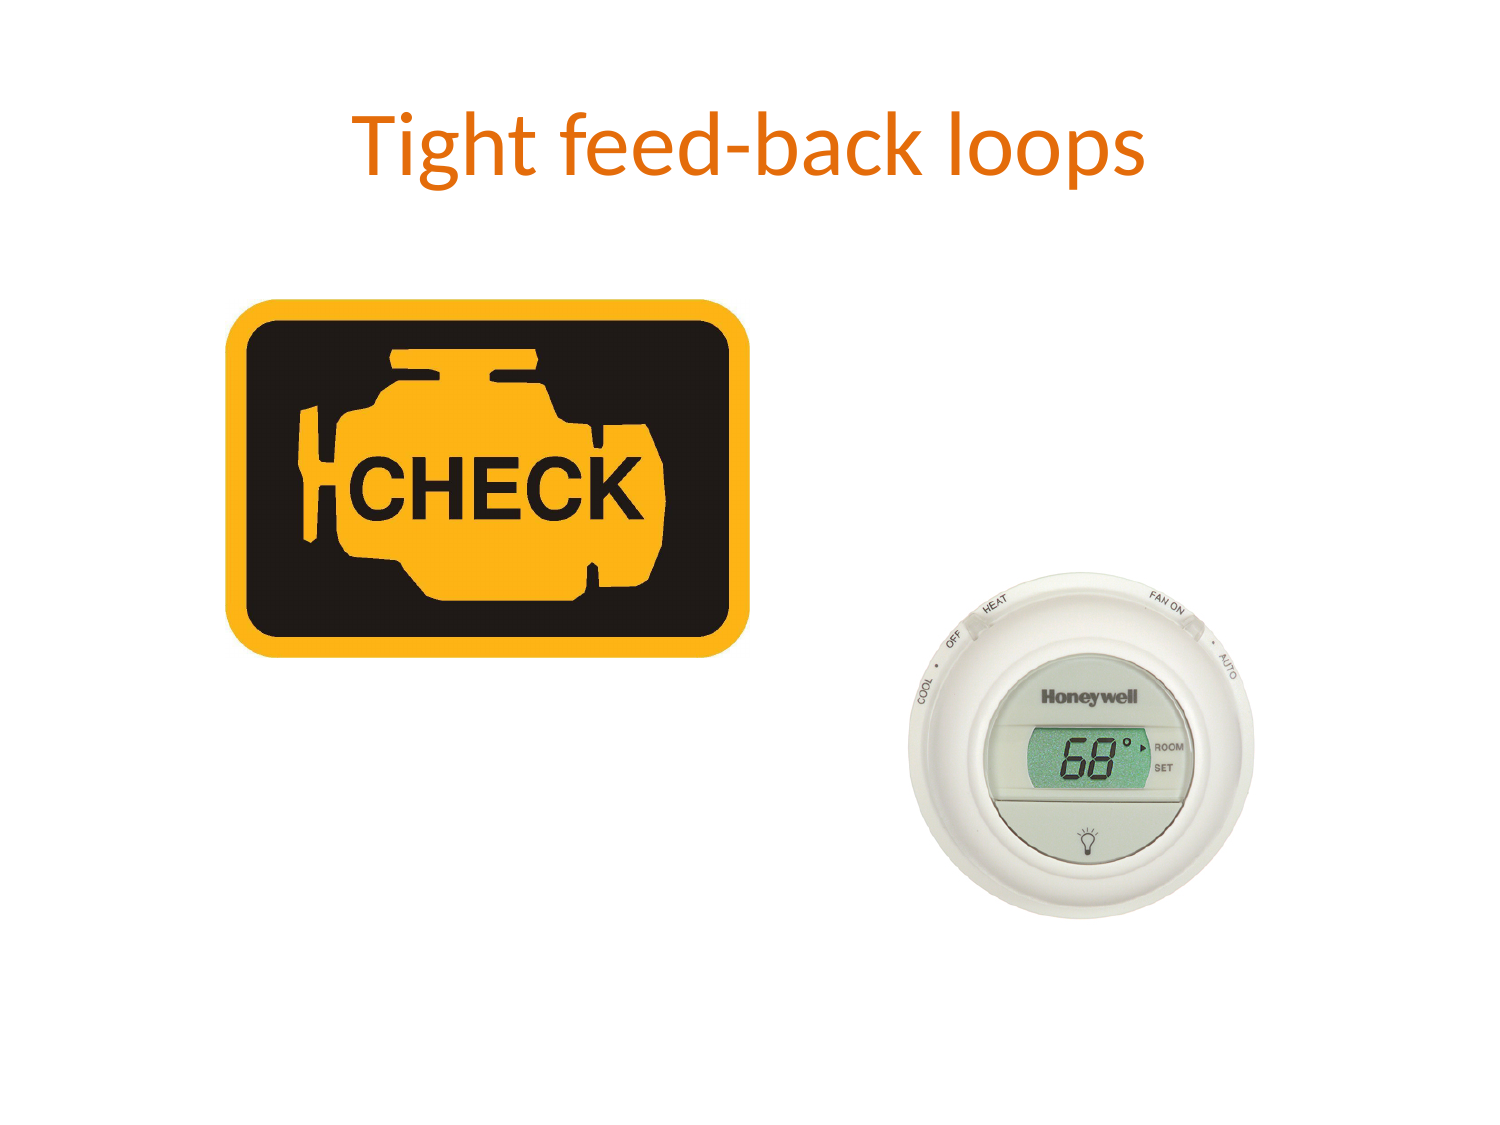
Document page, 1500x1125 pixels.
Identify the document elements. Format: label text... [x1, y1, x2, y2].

picture [899, 562, 1263, 926]
picture [224, 299, 751, 658]
title Tight feed-back loops [75, 45, 1425, 233]
